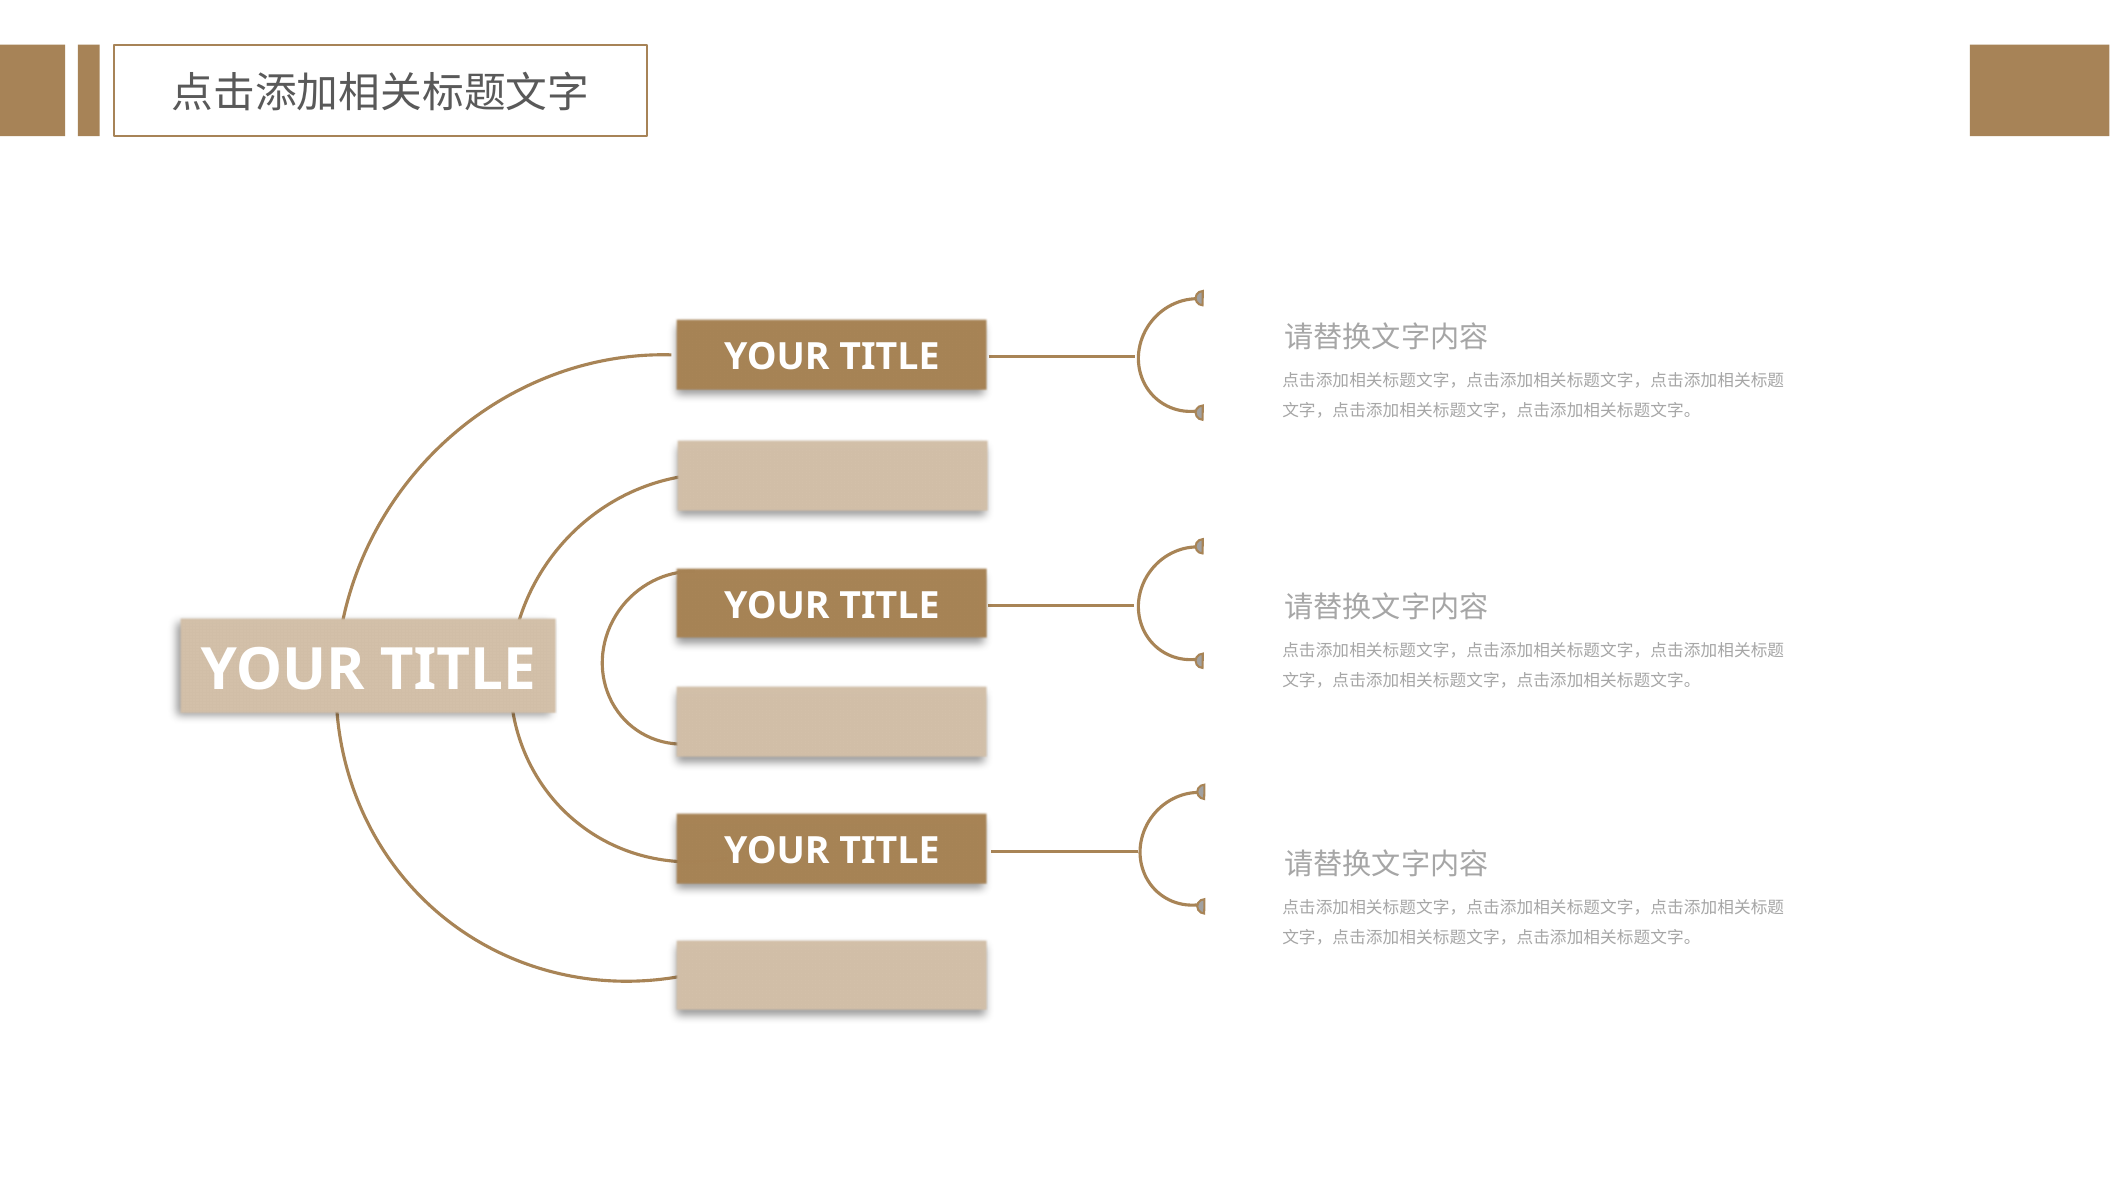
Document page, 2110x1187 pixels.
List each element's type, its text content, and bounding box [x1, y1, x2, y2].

text_box [601, 573, 675, 744]
text_box YOUR TITLE [181, 619, 555, 712]
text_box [988, 290, 1249, 420]
text_box [337, 722, 675, 982]
text_box 点击添加相关标题文字，点击添加相关标题文字，点击添加相关标题文字，点击添加相关标题文字，点击添加相关标题文字。 [1268, 880, 1811, 955]
text_box 点击添加相关标题文字 [135, 44, 625, 137]
text_box 点击添加相关标题文字，点击添加相关标题文字，点击添加相关标题文字，点击添加相关标题文字，点击添加相关标题文字。 [1268, 622, 1811, 697]
text_box 点击添加相关标题文字，点击添加相关标题文字，点击添加相关标题文字，点击添加相关标题文字，点击添加相关标题文字。 [1268, 352, 1811, 427]
text_box 请替换文字内容 [1268, 830, 1667, 889]
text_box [991, 784, 1250, 914]
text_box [989, 539, 1249, 668]
text_box 请替换文字内容 [1268, 303, 1667, 362]
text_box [675, 318, 989, 1011]
text_box 请替换文字内容 [1268, 572, 1667, 631]
text_box [343, 354, 670, 616]
text_box [514, 478, 675, 862]
